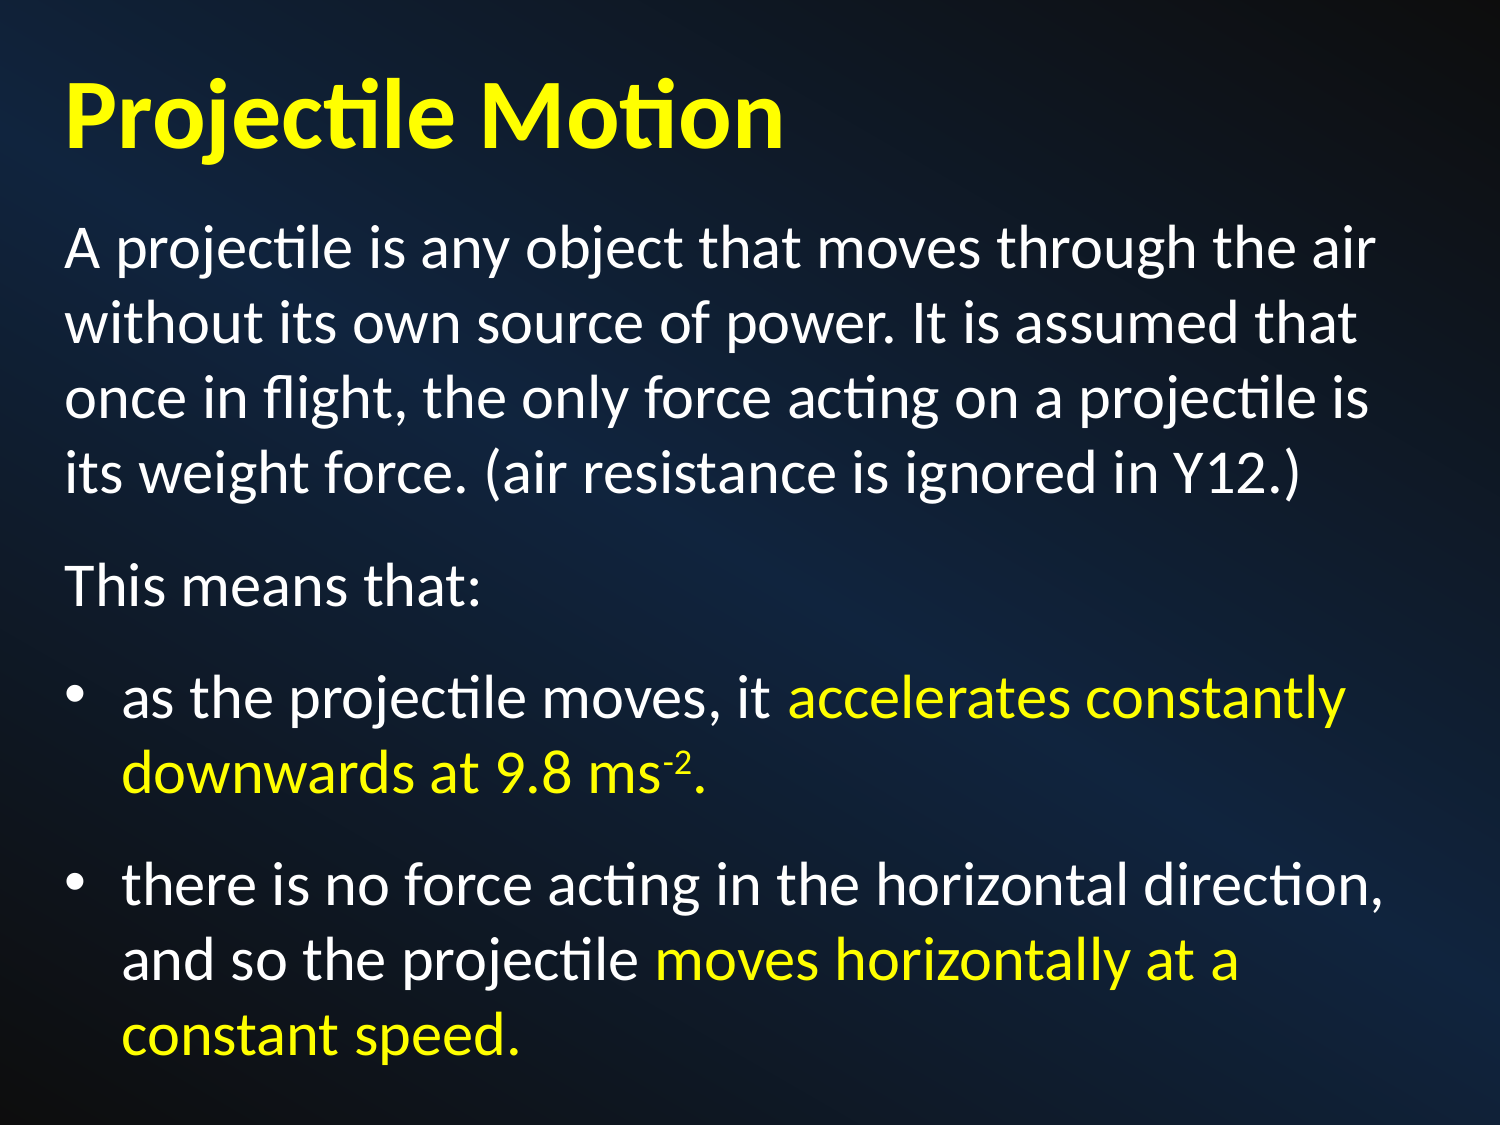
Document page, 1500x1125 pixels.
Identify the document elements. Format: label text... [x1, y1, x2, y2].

text_box Projectile Motion A projectile is any object that moves through the air without its own source of power. It is assumed that once in flight, the only force acting on a projectile is its weight force. (air resistance is ignored in Y12.) This means that: as the projectile moves, it accelerates constantly downwards at 9.8 ms-2. there is no force acting in the horizontal direction, and so the projectile moves horizontally at a constant speed. [50, 41, 1450, 1076]
